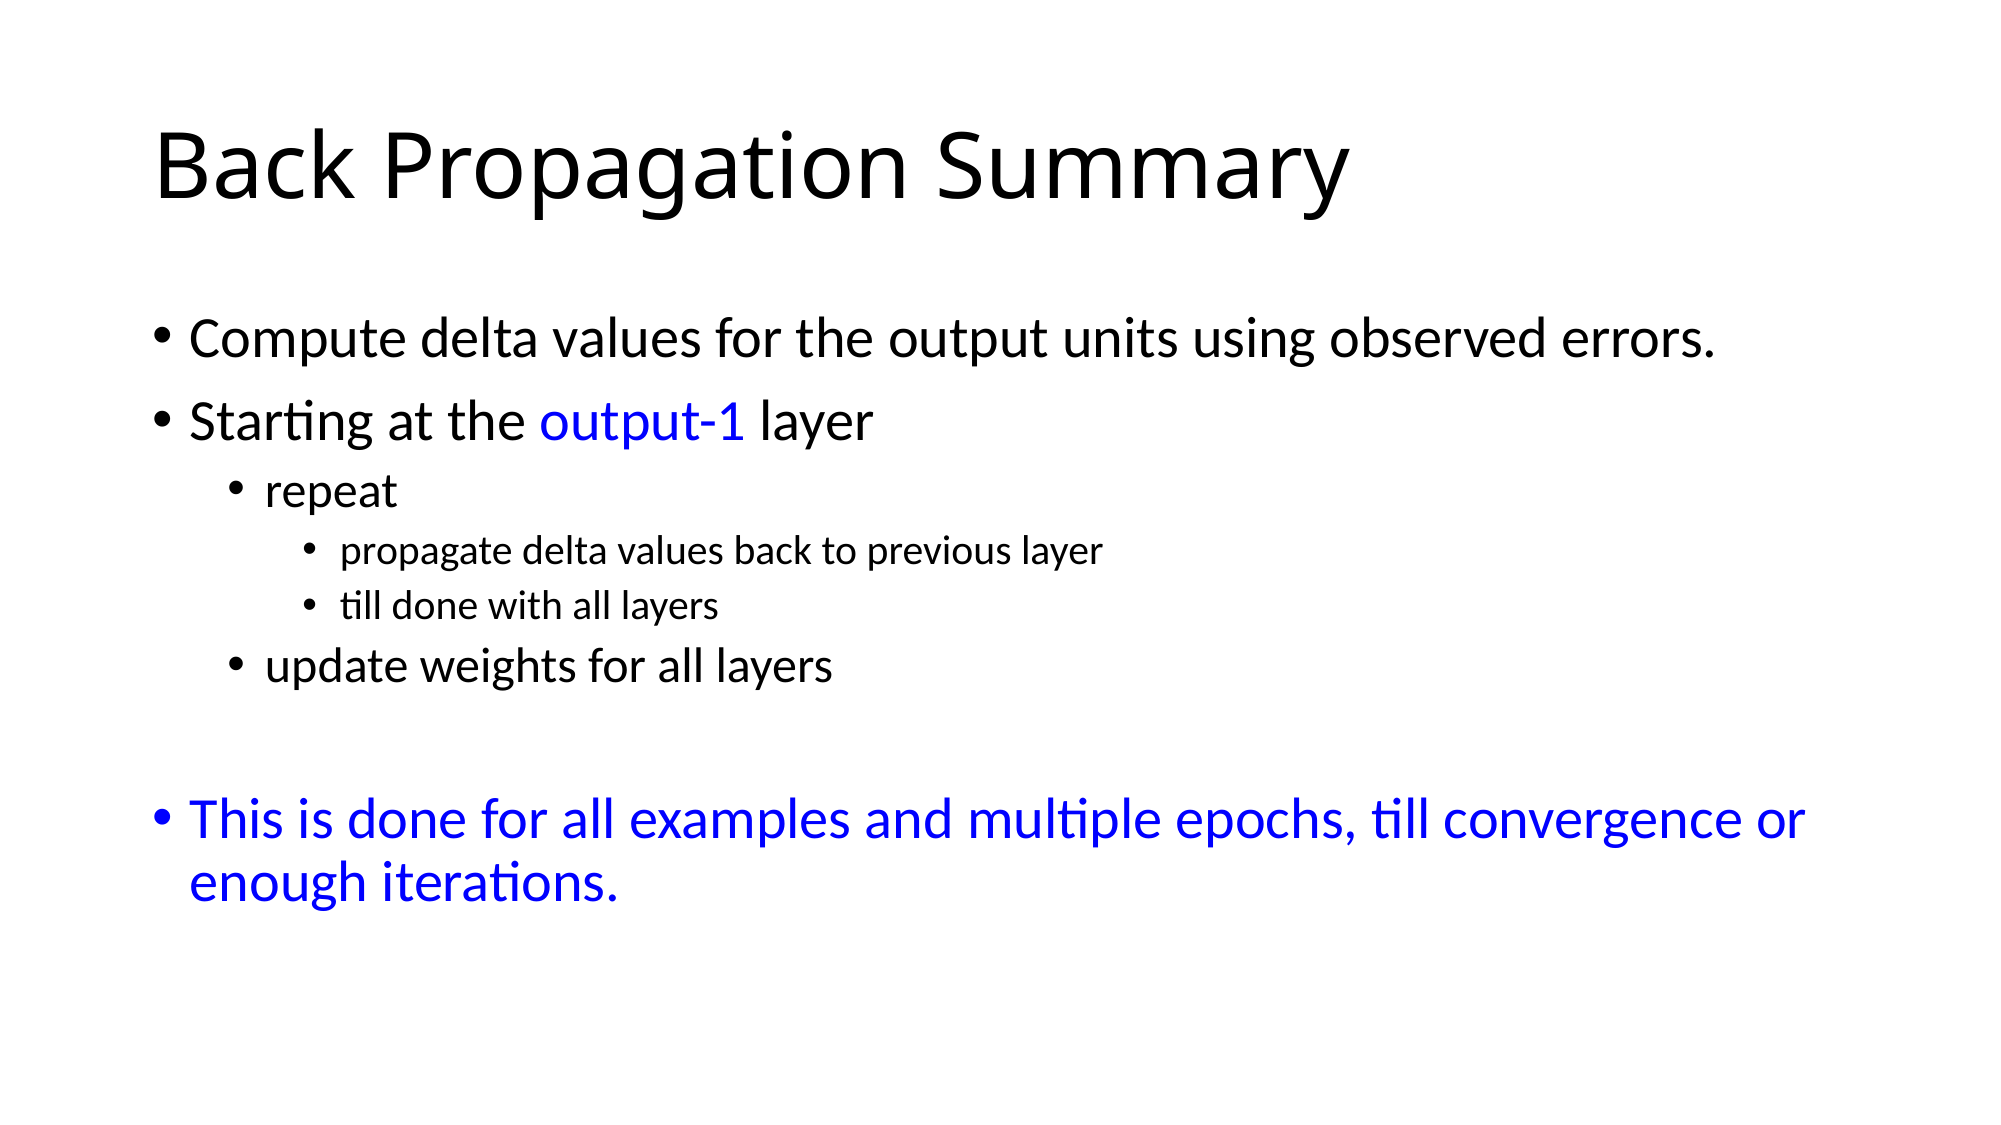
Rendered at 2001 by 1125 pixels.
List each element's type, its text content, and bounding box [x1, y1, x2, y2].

title Back Propagation Summary [137, 59, 1863, 278]
list Compute delta values for the output units using observed errors. Starting at the output-1 layer repeat propagate delta values back to previous layer till done with all layers update weights for all layers This is done for all examples and multiple epochs, till convergence or enough iterations. [137, 299, 1863, 1014]
